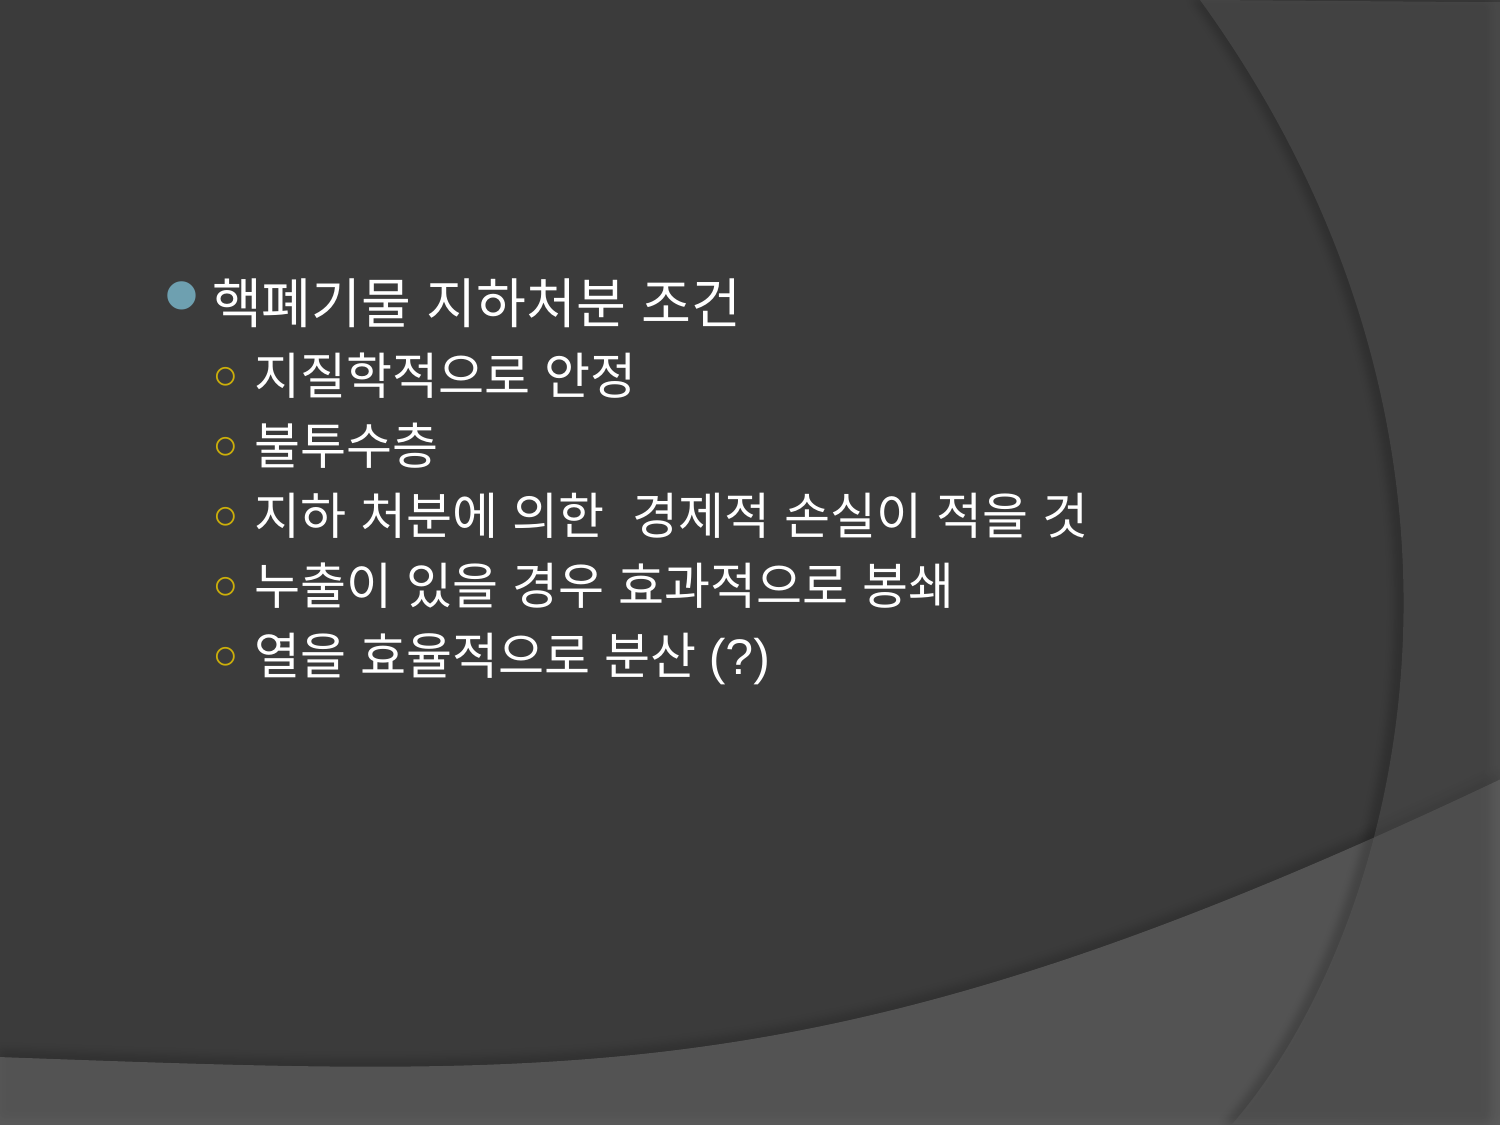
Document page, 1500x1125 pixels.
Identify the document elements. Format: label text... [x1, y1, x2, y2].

list 핵폐기물 지하처분 조건 지질학적으로 안정 불투수층 지하 처분에 의한 경제적 손실이 적을 것 누출이 있을 경우 효과적으로 봉쇄 열을 효율적으로 분산(?) [75, 262, 1300, 1005]
